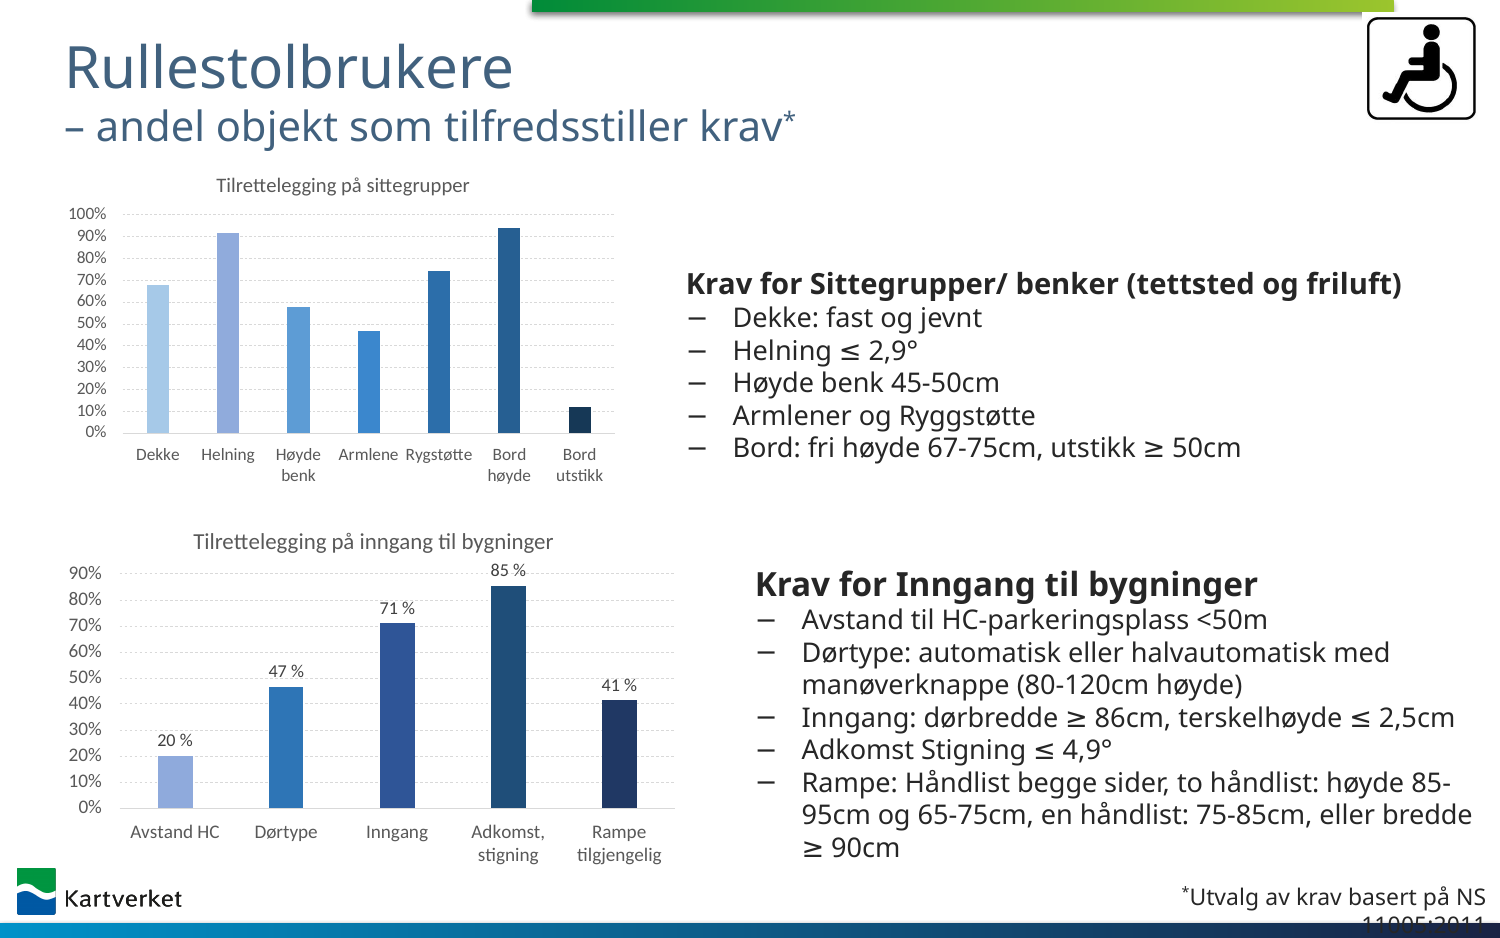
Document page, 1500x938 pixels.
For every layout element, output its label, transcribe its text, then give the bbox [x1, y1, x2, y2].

text_box Krav for Sittegrupper/ benker (tettsted og friluft) Dekke: fast og jevnt Helning ≤ 2,9° Høyde benk 45-50cm Armlener og Ryggstøtte Bord: fri høyde 67-75cm, utstikk ≥ 50cm [670, 258, 1418, 471]
text_box Krav for Inngang til bygninger Avstand til HC-parkeringsplass <50m Dørtype: automatisk eller halvautomatisk med manøverknappe (80-120cm høyde) Inngang: dørbredde ≥ 86cm, terskelhøyde ≤ 2,5cm Adkomst Stigning ≤ 4,9° Rampe: Håndlist begge sider, to håndlist: høyde 85-95cm og 65-75cm, en håndlist: 75-85cm, eller bredde ≥ 90cm [740, 555, 1491, 870]
text_box Rullestolbrukere – andel objekt som tilfredsstiller krav* [49, 25, 1431, 158]
picture [1362, 12, 1481, 126]
picture [62, 520, 686, 874]
text_box *Utvalg av krav basert på NS 11005:2011 [1068, 873, 1500, 938]
picture [62, 166, 625, 492]
